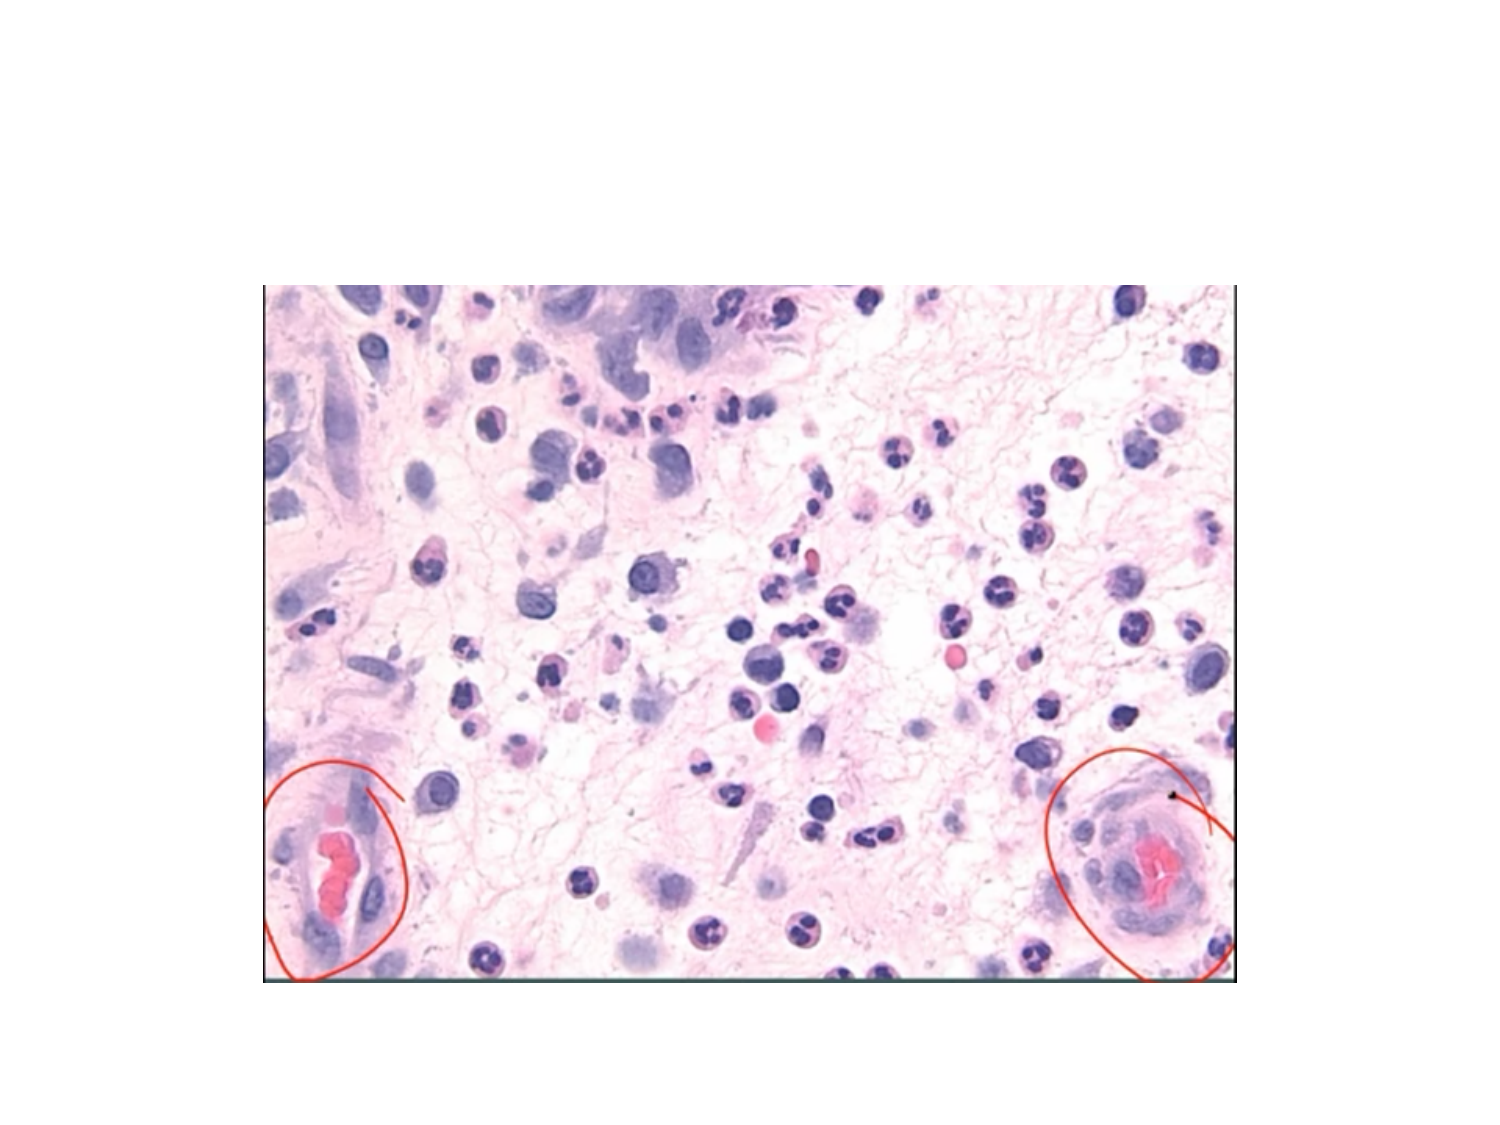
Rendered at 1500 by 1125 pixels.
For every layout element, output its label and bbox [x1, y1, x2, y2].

list [262, 284, 1237, 983]
